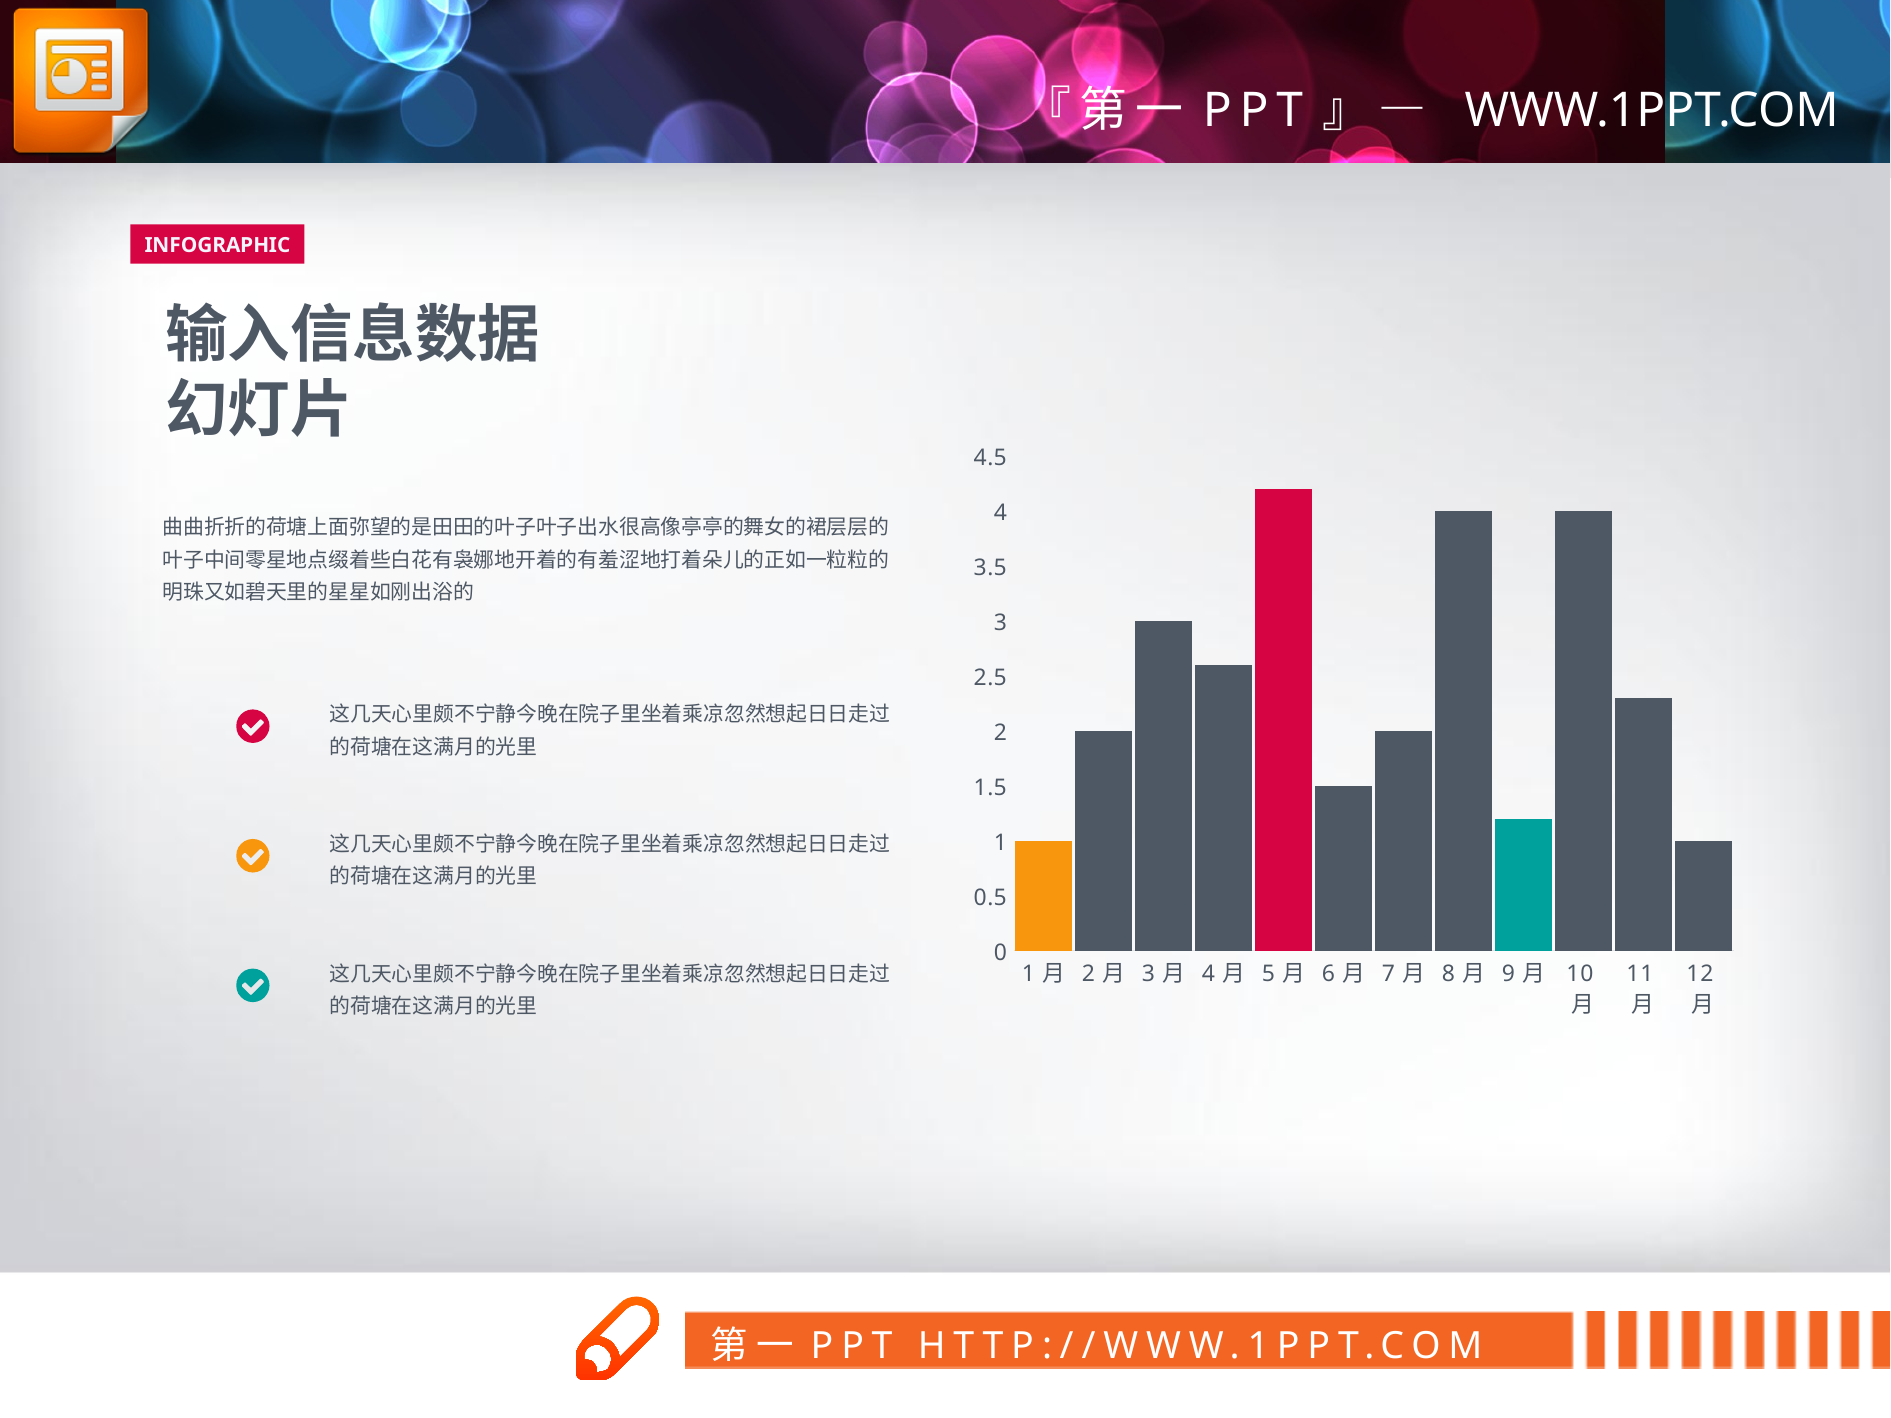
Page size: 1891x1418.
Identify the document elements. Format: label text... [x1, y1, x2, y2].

text_box 这几天心里颇不宁静今晚在院子里坐着乘凉忽然想起日日走过的荷塘在这满月的光里 [315, 945, 912, 1025]
text_box [236, 968, 270, 1003]
text_box 这几天心里颇不宁静今晚在院子里坐着乘凉忽然想起日日走过的荷塘在这满月的光里 [315, 686, 912, 766]
picture [0, 0, 1891, 1275]
text_box 曲曲折折的荷塘上面弥望的是田田的叶子叶子出水很高像亭亭的舞女的裙层层的叶子中间零星地点缀着些白花有袅娜地开着的有羞涩地打着朵儿的正如一粒粒的明珠又如碧天里的星星如刚出浴的 [148, 499, 912, 611]
text_box [236, 709, 270, 743]
text_box 这几天心里颇不宁静今晚在院子里坐着乘凉忽然想起日日走过的荷塘在这满月的光里 [315, 816, 912, 895]
text_box 输入信息数据 幻灯片 [151, 286, 555, 451]
picture [685, 1311, 1891, 1369]
text_box [236, 838, 270, 873]
chart [957, 428, 1750, 1032]
text_box INFOGRAPHIC [130, 224, 305, 264]
